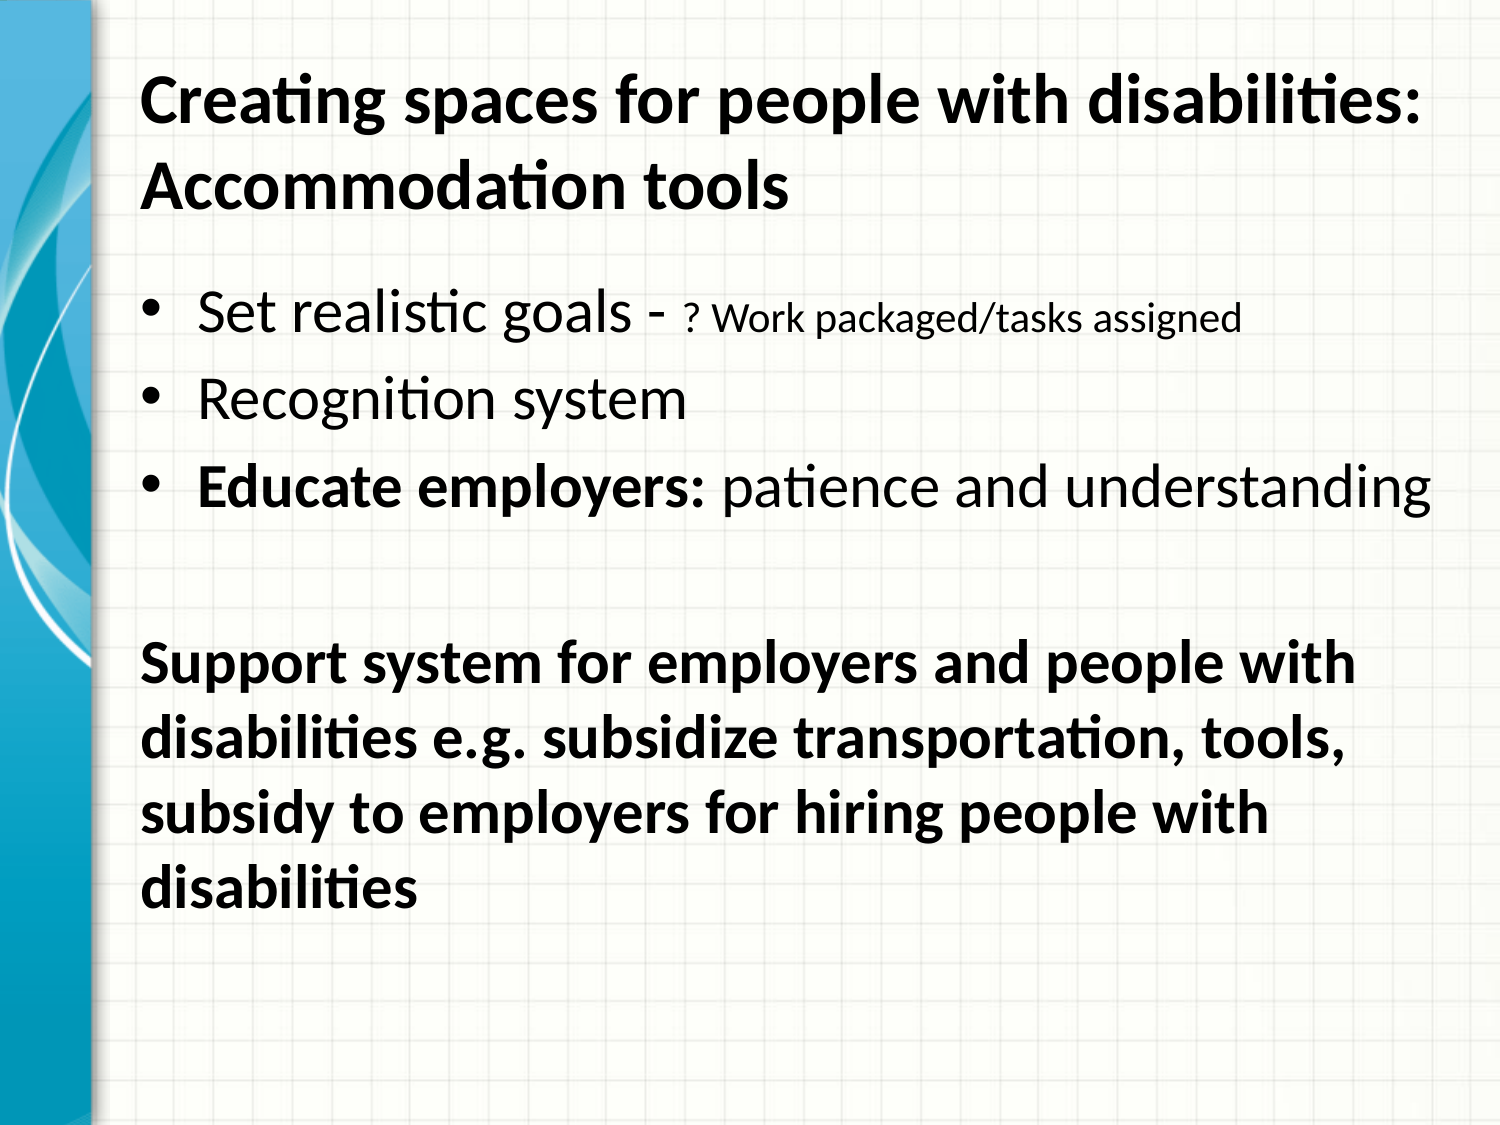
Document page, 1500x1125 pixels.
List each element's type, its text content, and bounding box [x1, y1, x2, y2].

list Set realistic goals - ? Work packaged/tasks assigned Recognition system Educate employers: patience and understanding Support system for employers and people with disabilities e.g. subsidize transportation, tools, subsidy to employers for hiring people with disabilities [125, 261, 1450, 967]
picture [0, 0, 1500, 1125]
title Creating spaces for people with disabilities: Accommodation tools [125, 44, 1450, 232]
